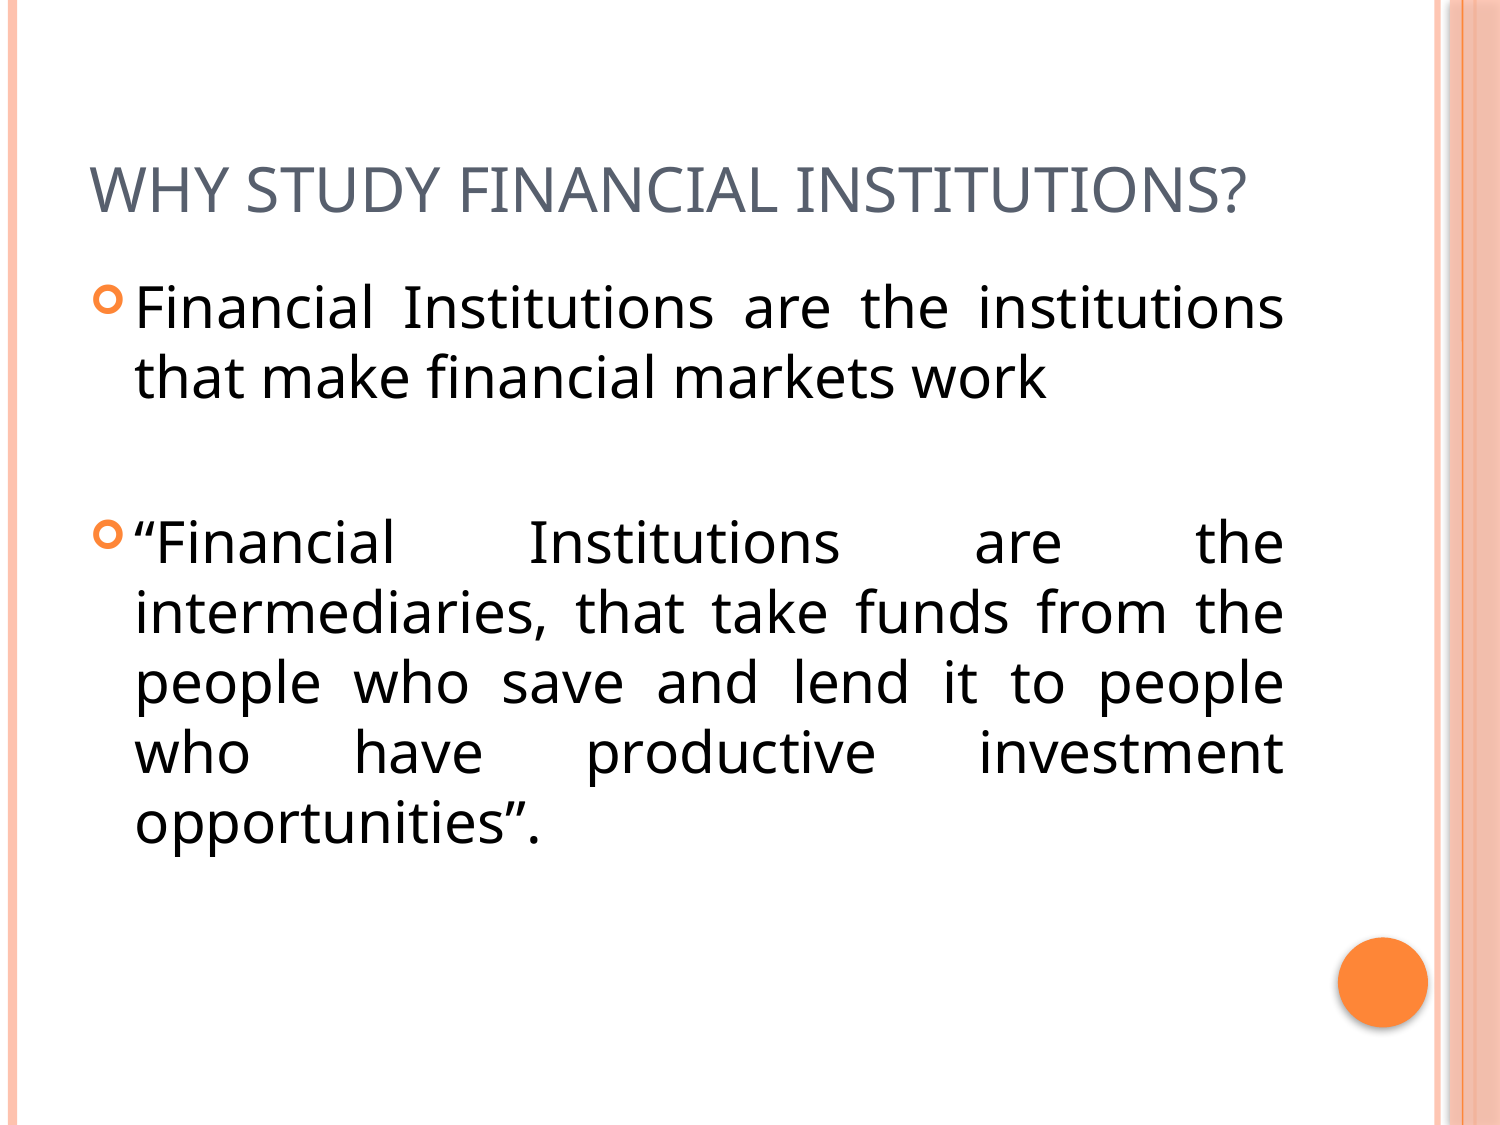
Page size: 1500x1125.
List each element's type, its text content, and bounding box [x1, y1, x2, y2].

list Financial Institutions are the institutions that make financial markets work “Financial Institutions are the intermediaries, that take funds from the people who save and lend it to people who have productive investment opportunities”. [75, 262, 1300, 1062]
title Why study financial institutions? [75, 45, 1300, 233]
